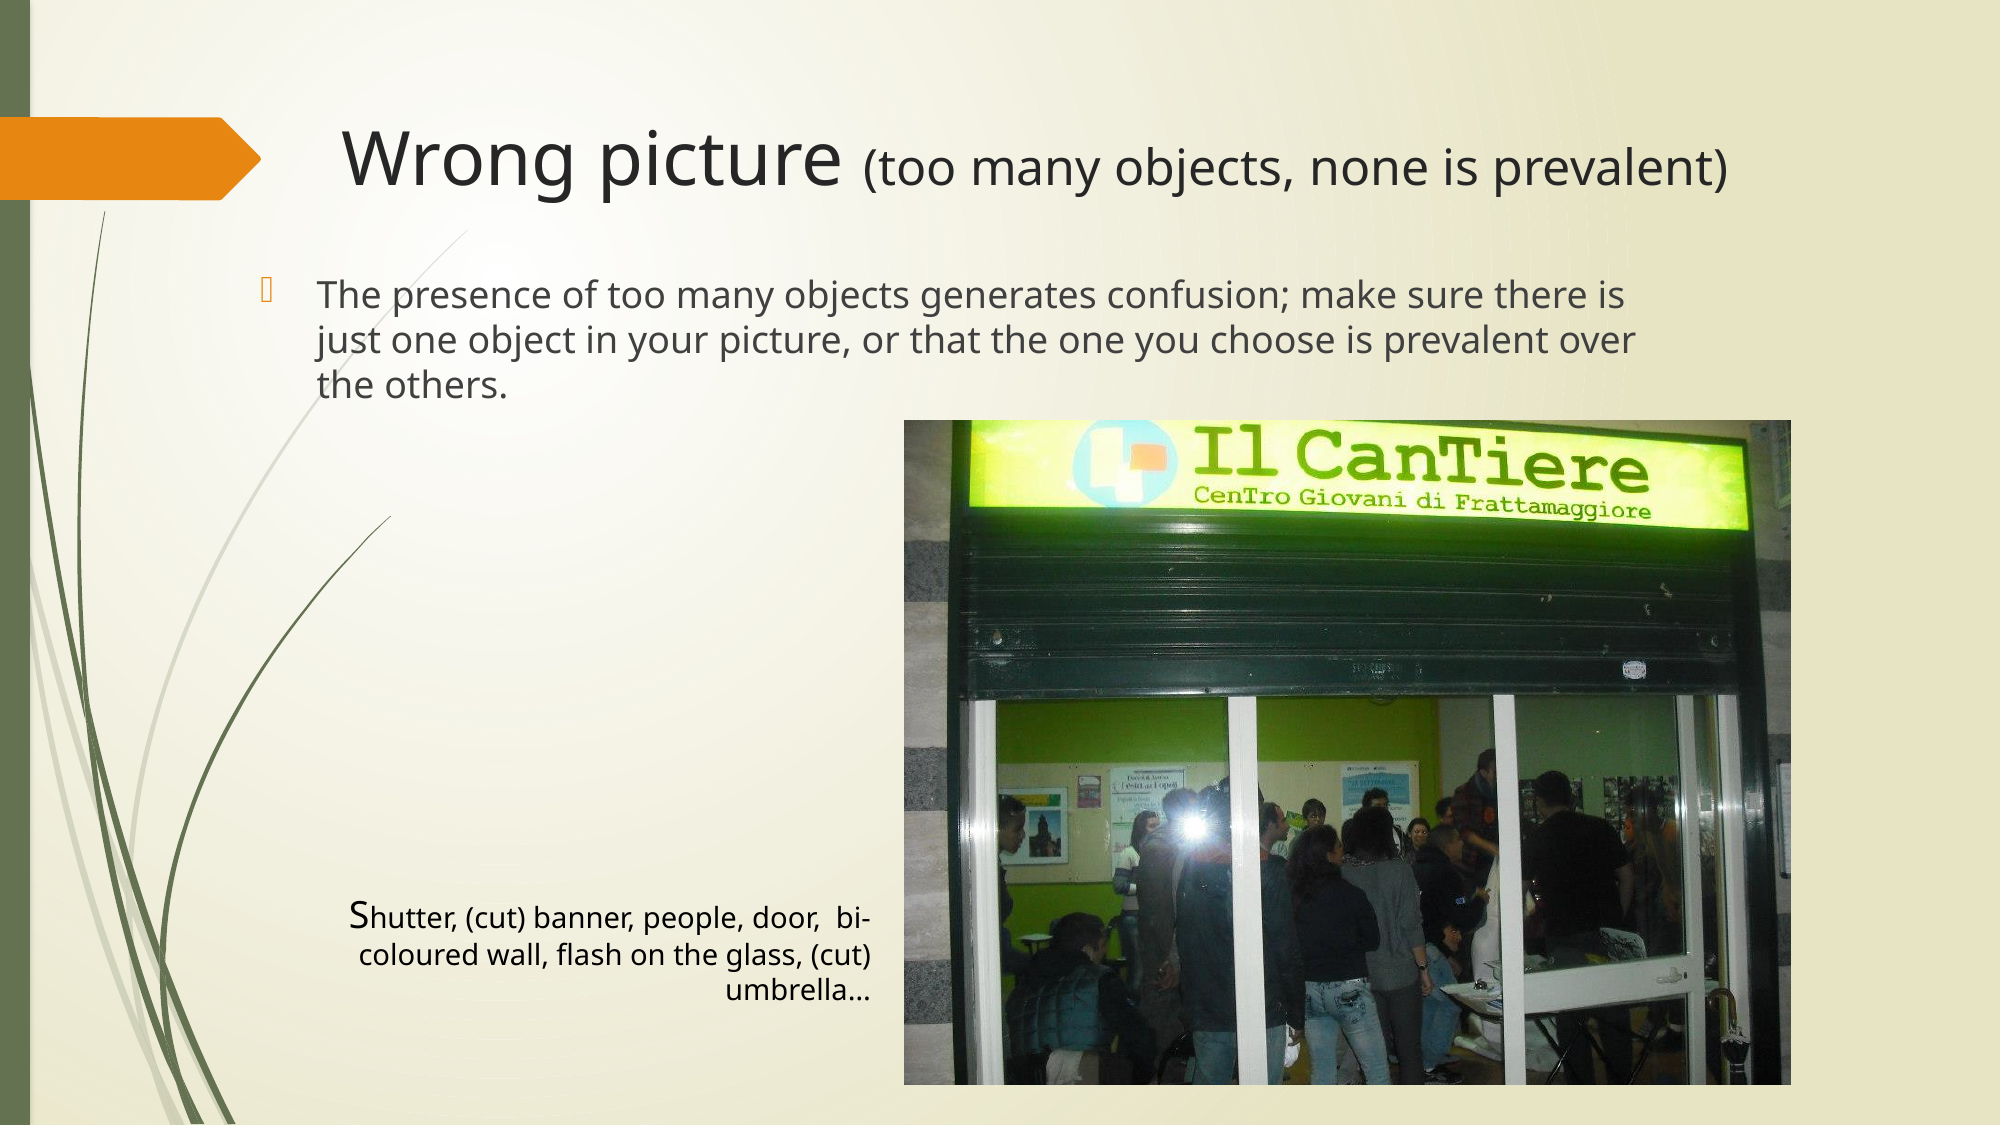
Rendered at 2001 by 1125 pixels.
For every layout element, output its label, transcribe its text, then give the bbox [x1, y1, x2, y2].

title Wrong picture (too many objects, none is prevalent) [326, 102, 1888, 313]
list The presence of too many objects generates confusion; make sure there is just one object in your picture, or that the one you choose is prevalent over the others. [245, 263, 1708, 883]
picture [904, 419, 1791, 1085]
text_box Shutter, (cut) banner, people, door, bi-coloured wall, flash on the glass, (cut) umbrella… [287, 883, 886, 1014]
